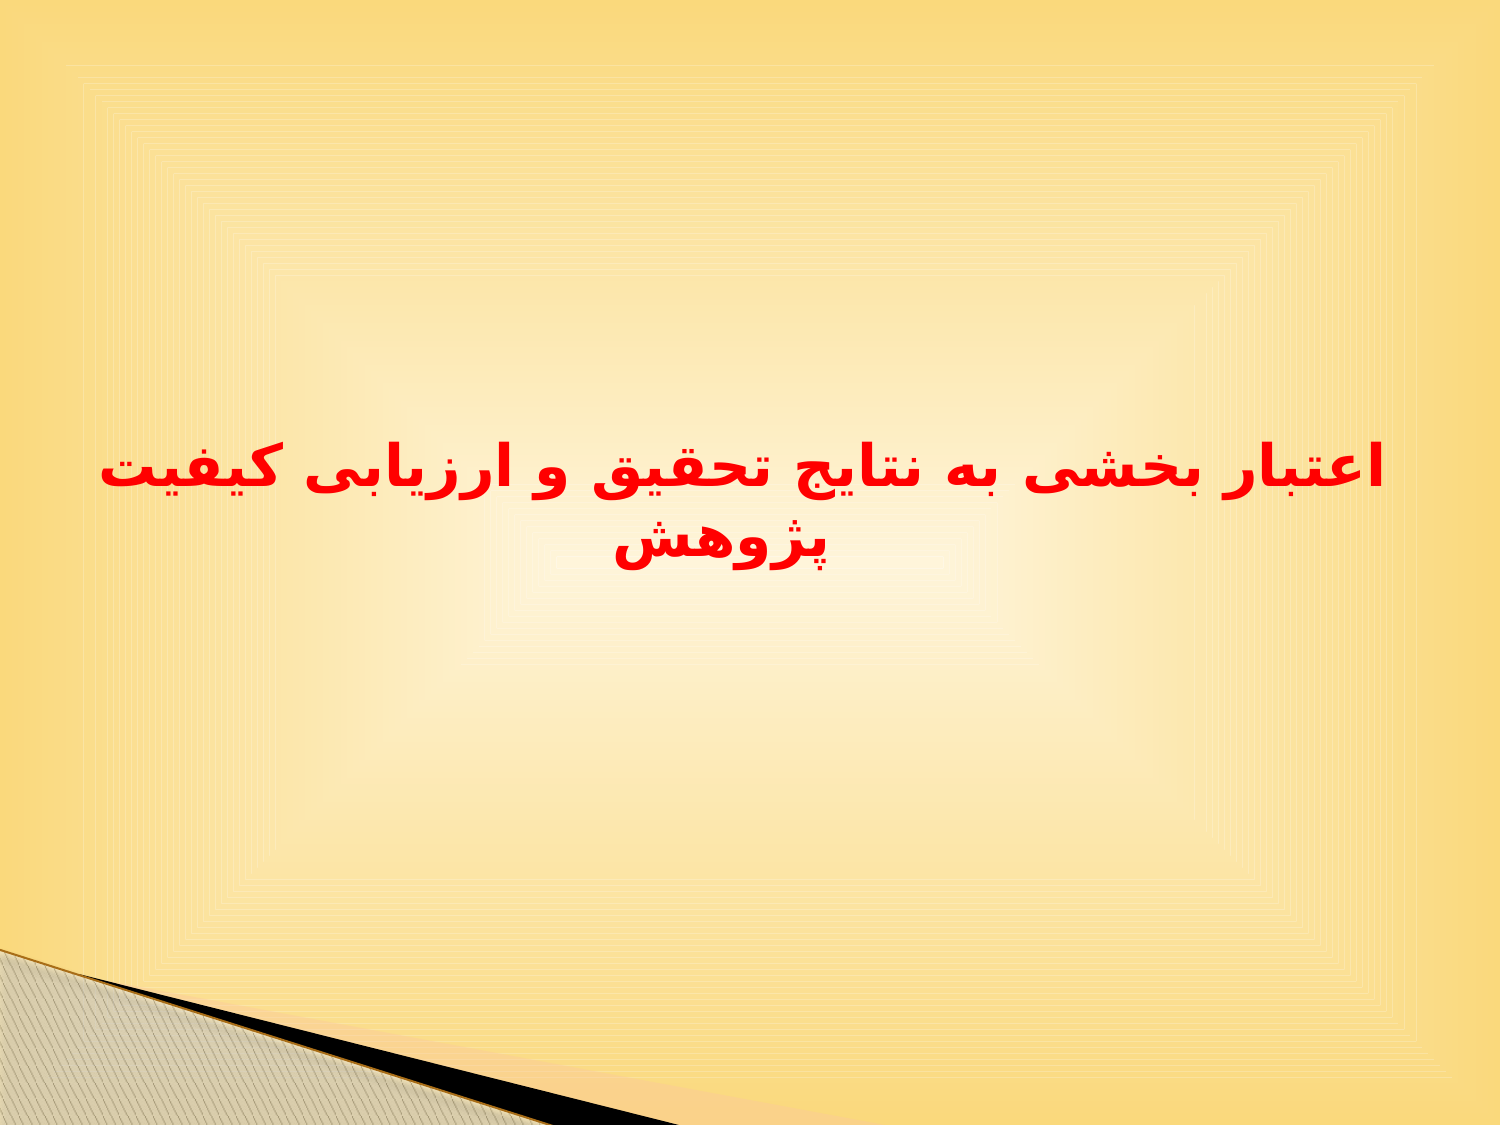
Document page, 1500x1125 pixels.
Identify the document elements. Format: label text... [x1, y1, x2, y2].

list اعتبار بخشی به نتایج تحقیق و ارزیابی کیفیت پژوهش [76, 420, 1427, 705]
